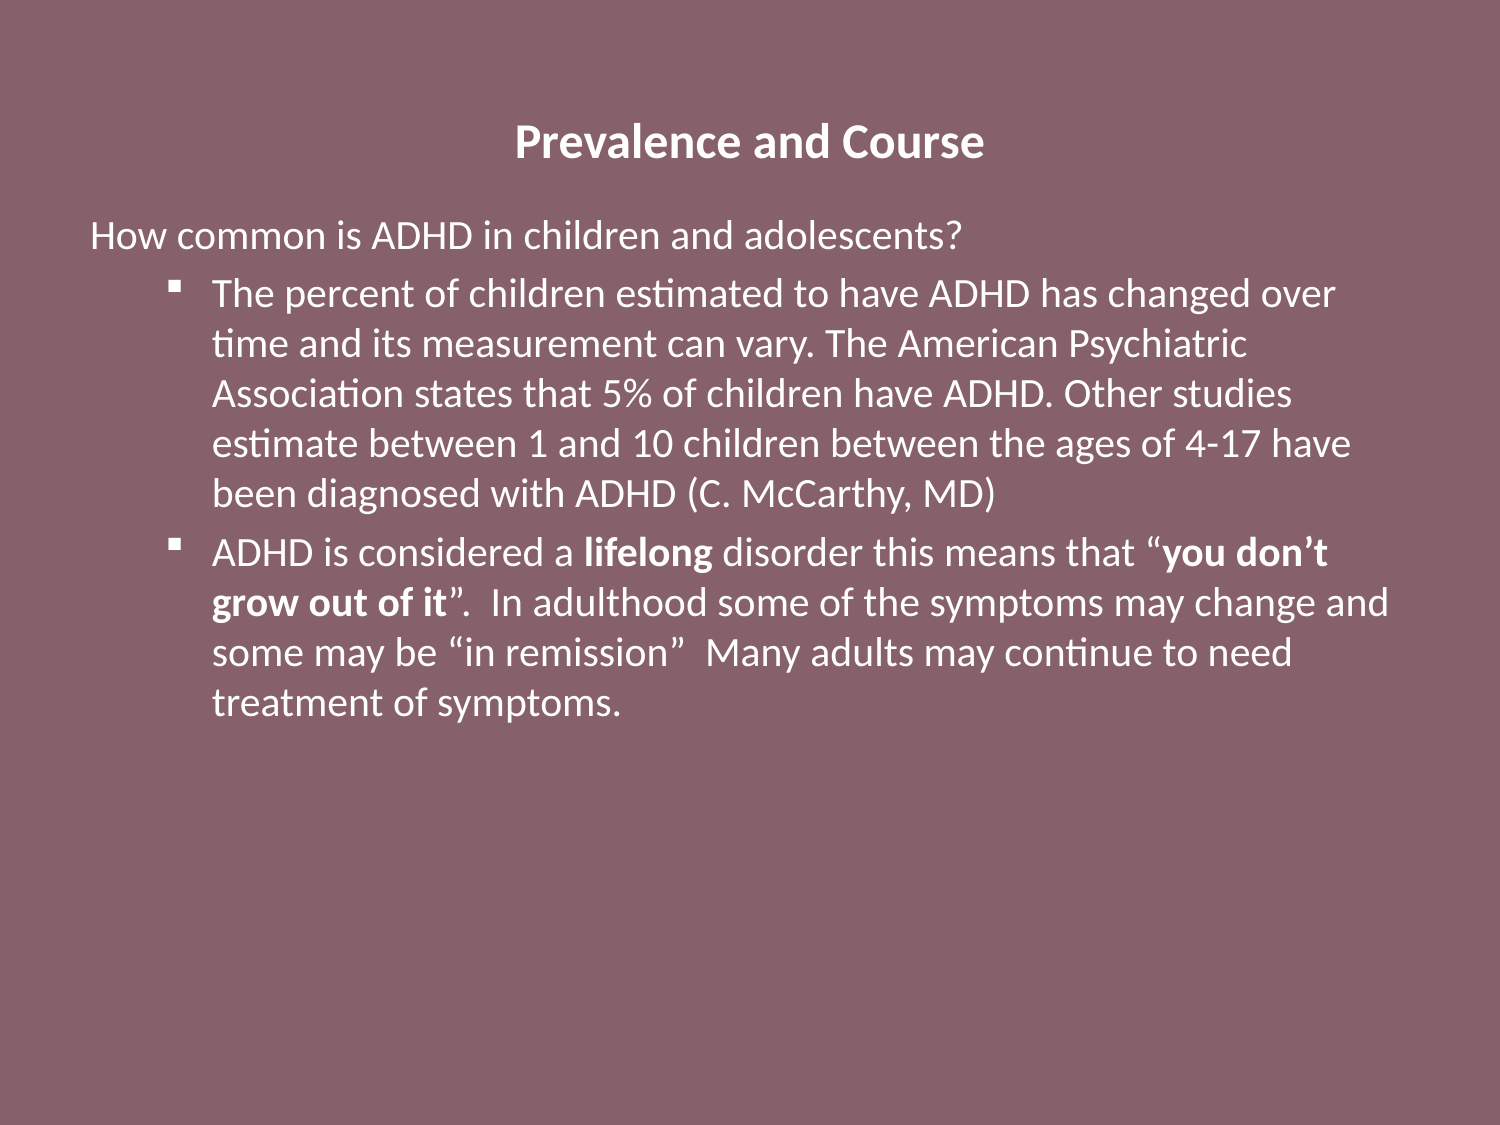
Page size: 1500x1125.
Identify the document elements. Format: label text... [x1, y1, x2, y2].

list How common is ADHD in children and adolescents? The percent of children estimated to have ADHD has changed over time and its measurement can vary. The American Psychiatric Association states that 5% of children have ADHD. Other studies estimate between 1 and 10 children between the ages of 4-17 have been diagnosed with ADHD (C. McCarthy, MD) ADHD is considered a lifelong disorder this means that “you don’t grow out of it”. In adulthood some of the symptoms may change and some may be “in remission” Many adults may continue to need treatment of symptoms. [75, 200, 1425, 1005]
title Prevalence and Course [75, 45, 1425, 200]
